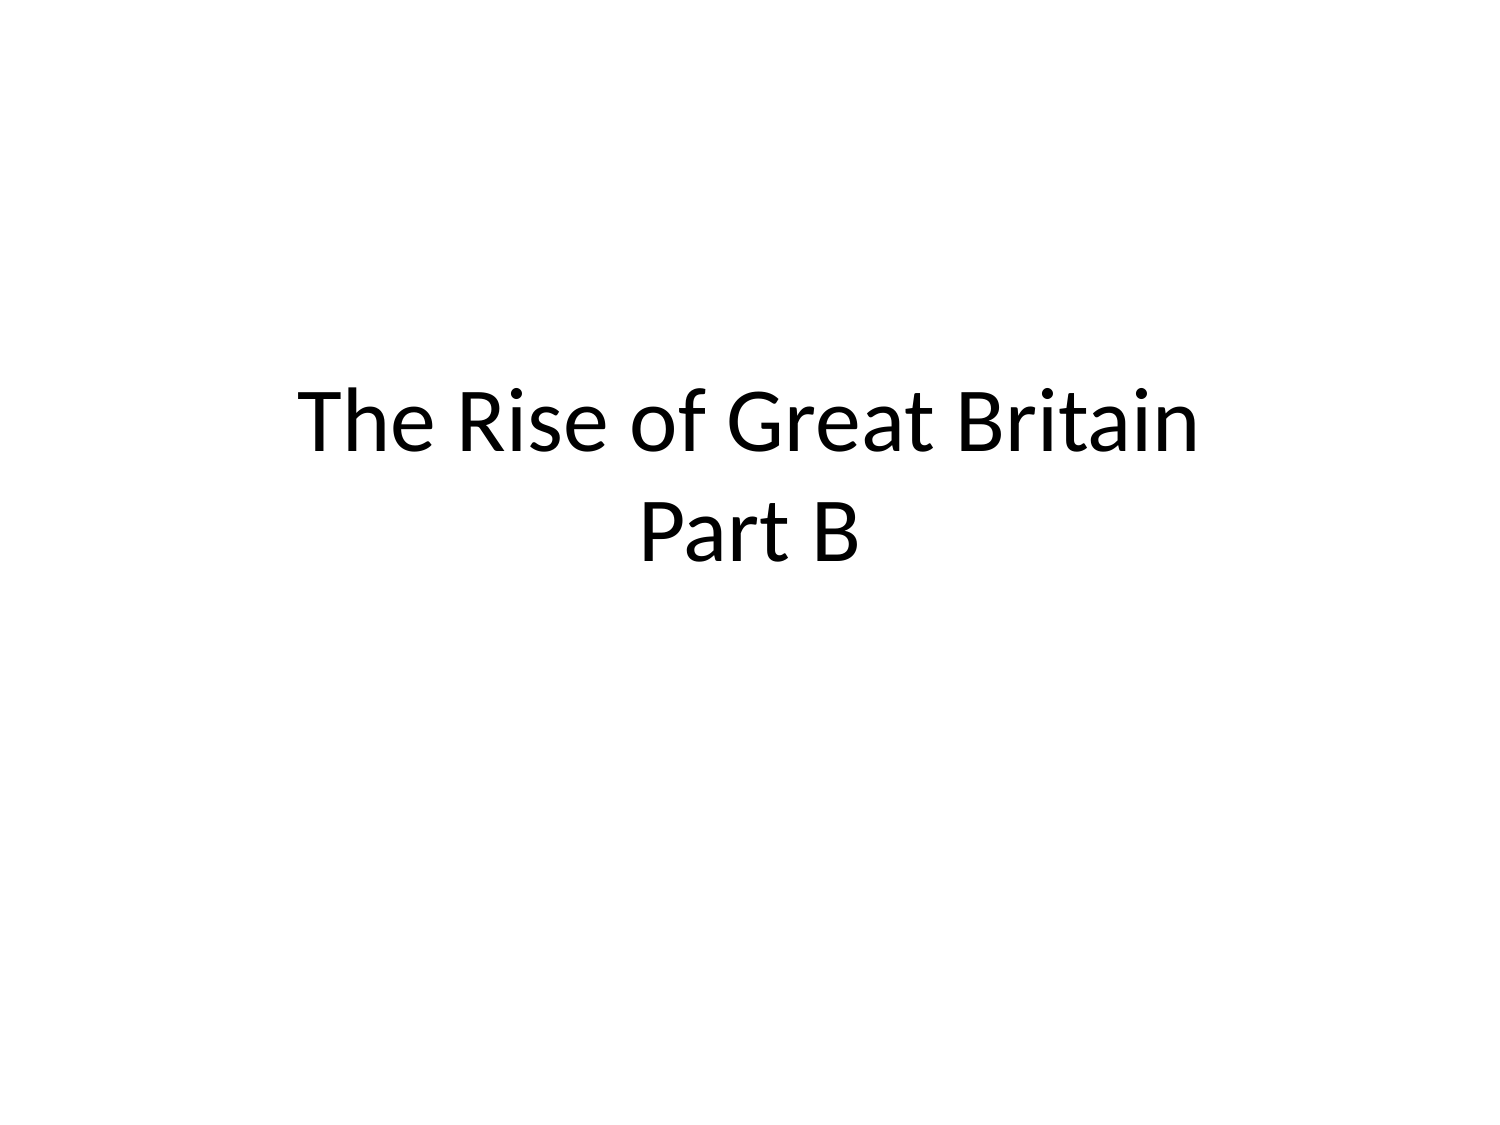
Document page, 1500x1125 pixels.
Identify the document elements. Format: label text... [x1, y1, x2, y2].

title The Rise of Great Britain Part B [112, 349, 1388, 591]
